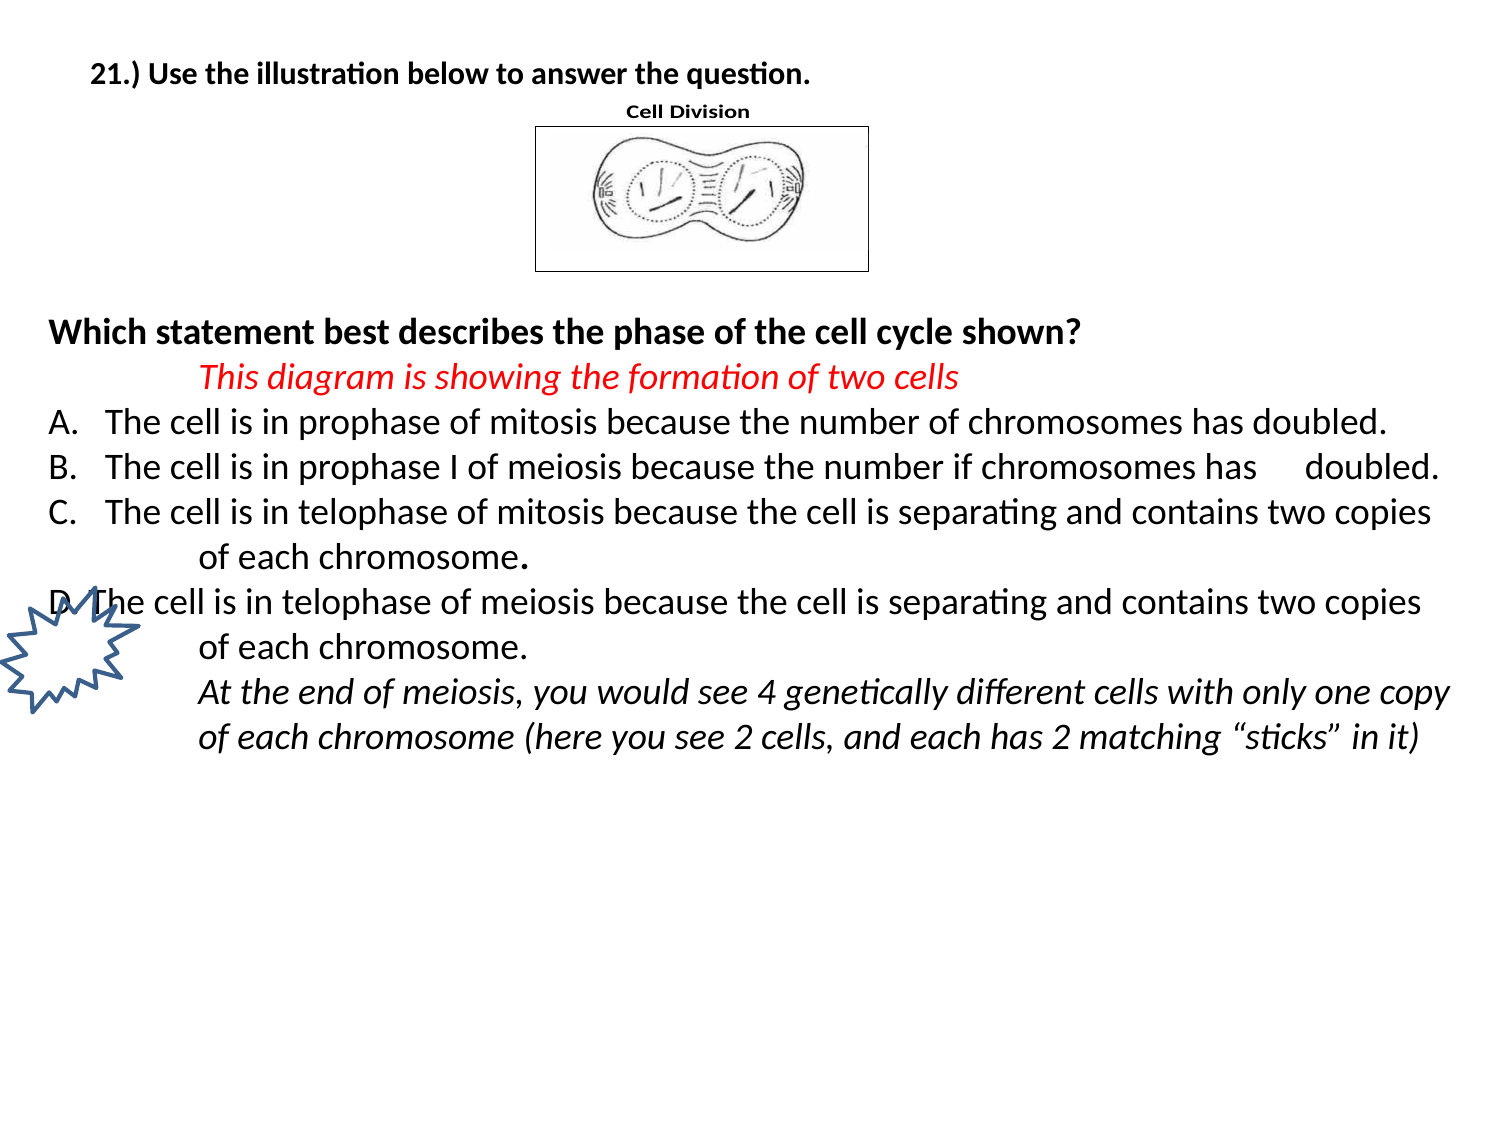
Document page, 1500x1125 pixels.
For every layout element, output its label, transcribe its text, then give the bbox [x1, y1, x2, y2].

text_box Which statement best describes the phase of the cell cycle shown? This diagram is showing the formation of two cells The cell is in prophase of mitosis because the number of chromosomes has doubled. The cell is in prophase I of meiosis because the number if chromosomes has doubled. The cell is in telophase of mitosis because the cell is separating and contains two copies of each chromosome.­ D. The cell is in telophase of meiosis because the cell is separating and contains two copies of each chromosome. At the end of meiosis, you would see 4 genetically different cells with only one copy of each chromosome (here you see 2 cells, and each has 2 matching “sticks” in it) [33, 299, 1484, 765]
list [137, 99, 1238, 276]
text_box [0, 585, 141, 715]
title 21.) Use the illustration below to answer the question. [75, 45, 1425, 138]
